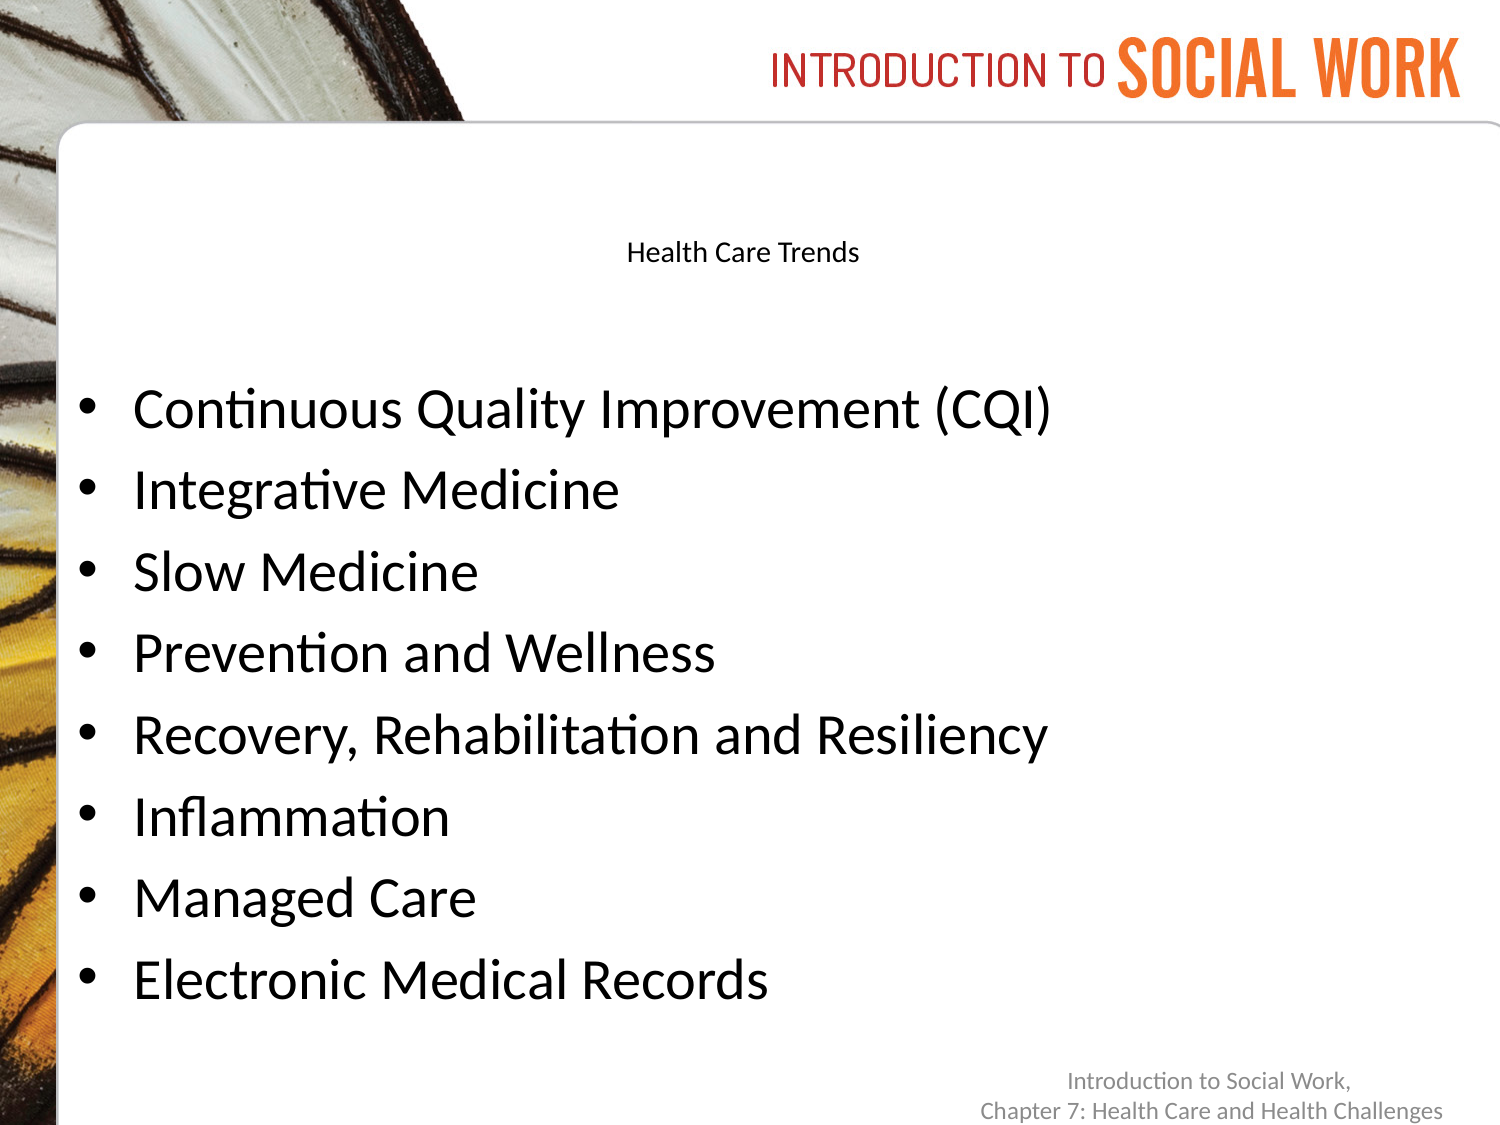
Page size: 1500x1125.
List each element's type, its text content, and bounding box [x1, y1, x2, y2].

picture [0, 0, 1500, 1125]
title Health Care Trends [75, 187, 1425, 313]
footer Introduction to Social Work, Chapter 7: Health Care and Health Challenges [950, 1065, 1475, 1125]
list Continuous Quality Improvement (CQI) Integrative Medicine Slow Medicine Prevention and Wellness Recovery, Rehabilitation and Resiliency Inflammation Managed Care Electronic Medical Records [62, 362, 1500, 1050]
